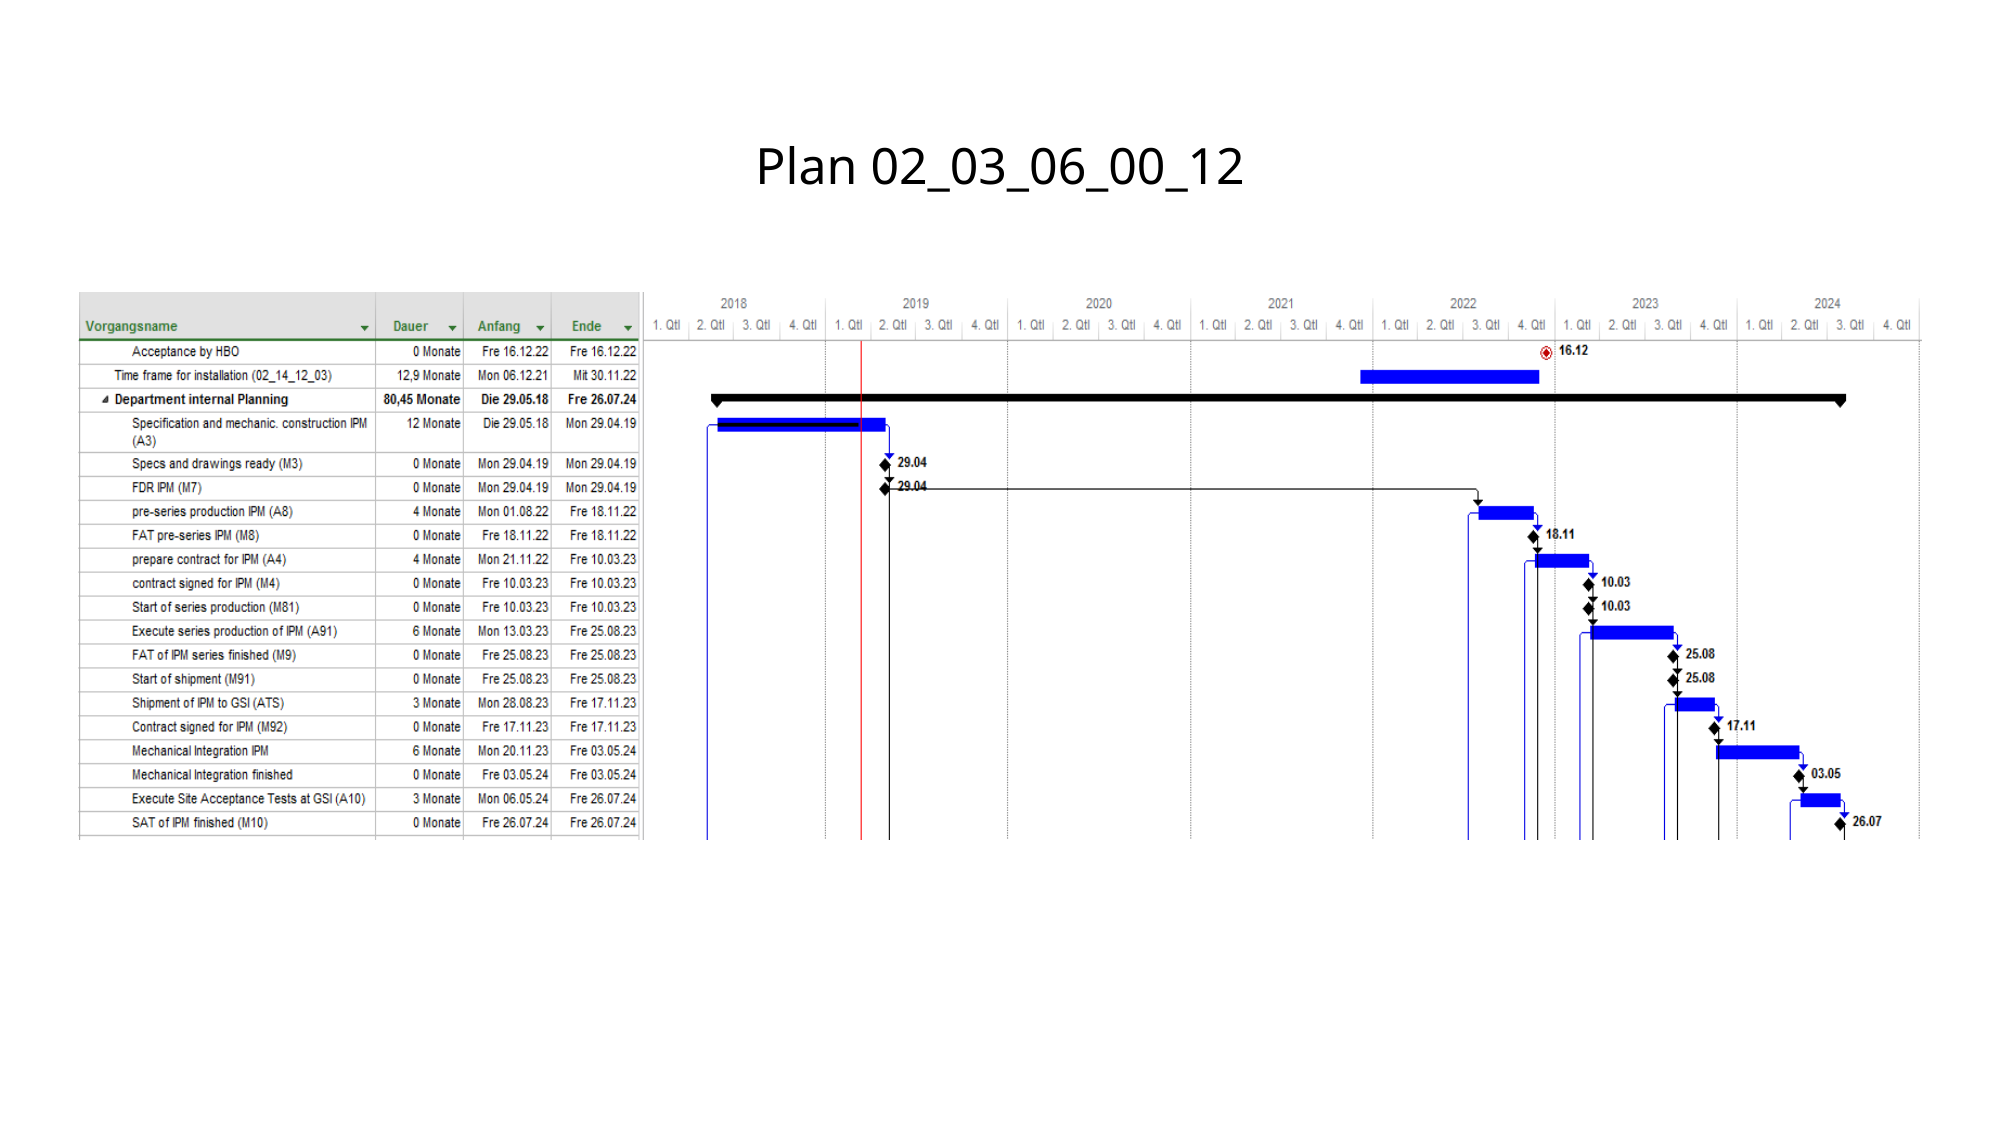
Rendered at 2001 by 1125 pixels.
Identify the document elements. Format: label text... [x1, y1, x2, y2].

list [78, 292, 1922, 840]
title Plan 02_03_06_00_12 [137, 59, 1863, 278]
